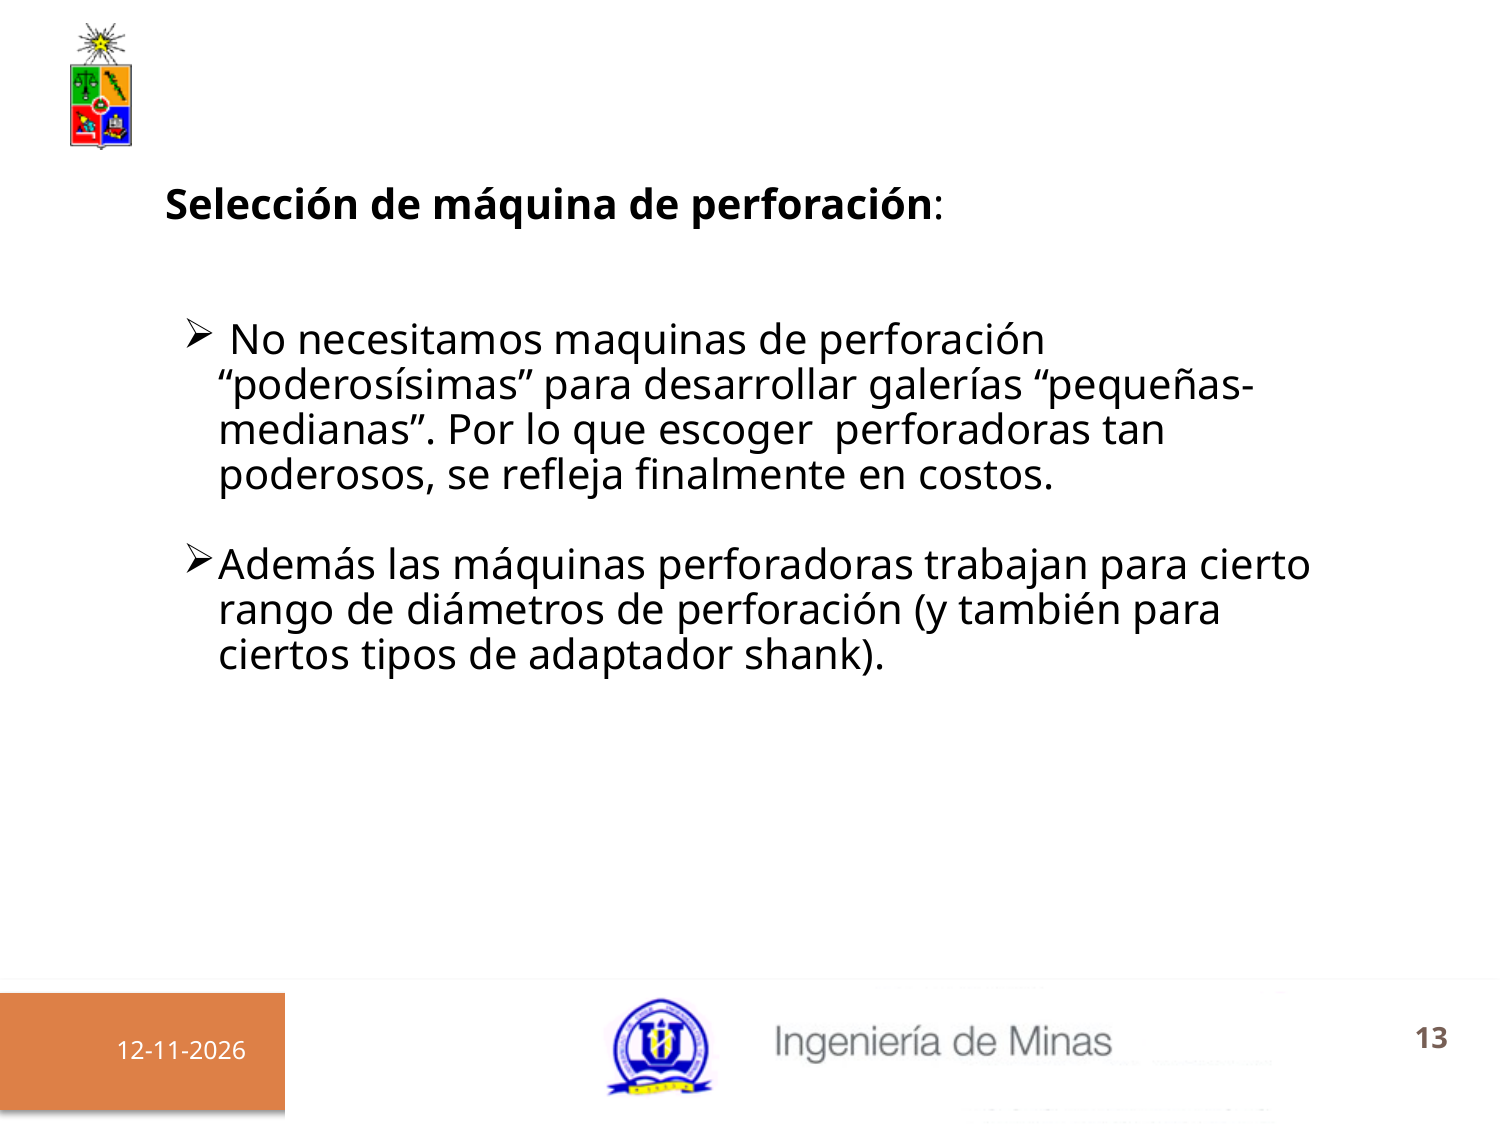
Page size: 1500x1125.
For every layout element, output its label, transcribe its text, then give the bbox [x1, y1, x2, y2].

picture [69, 23, 132, 151]
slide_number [12, 995, 279, 1108]
picture [285, 980, 1500, 1125]
text_box Selección de máquina de perforación: No necesitamos maquinas de perforación “poderosísimas” para desarrollar galerías “pequeñas-medianas”. Por lo que escoger perforadoras tan poderosos, se refleja finalmente en costos. Además las máquinas perforadoras trabajan para cierto rango de diámetros de perforación (y también para ciertos tipos de adaptador shank). [128, 175, 1348, 776]
